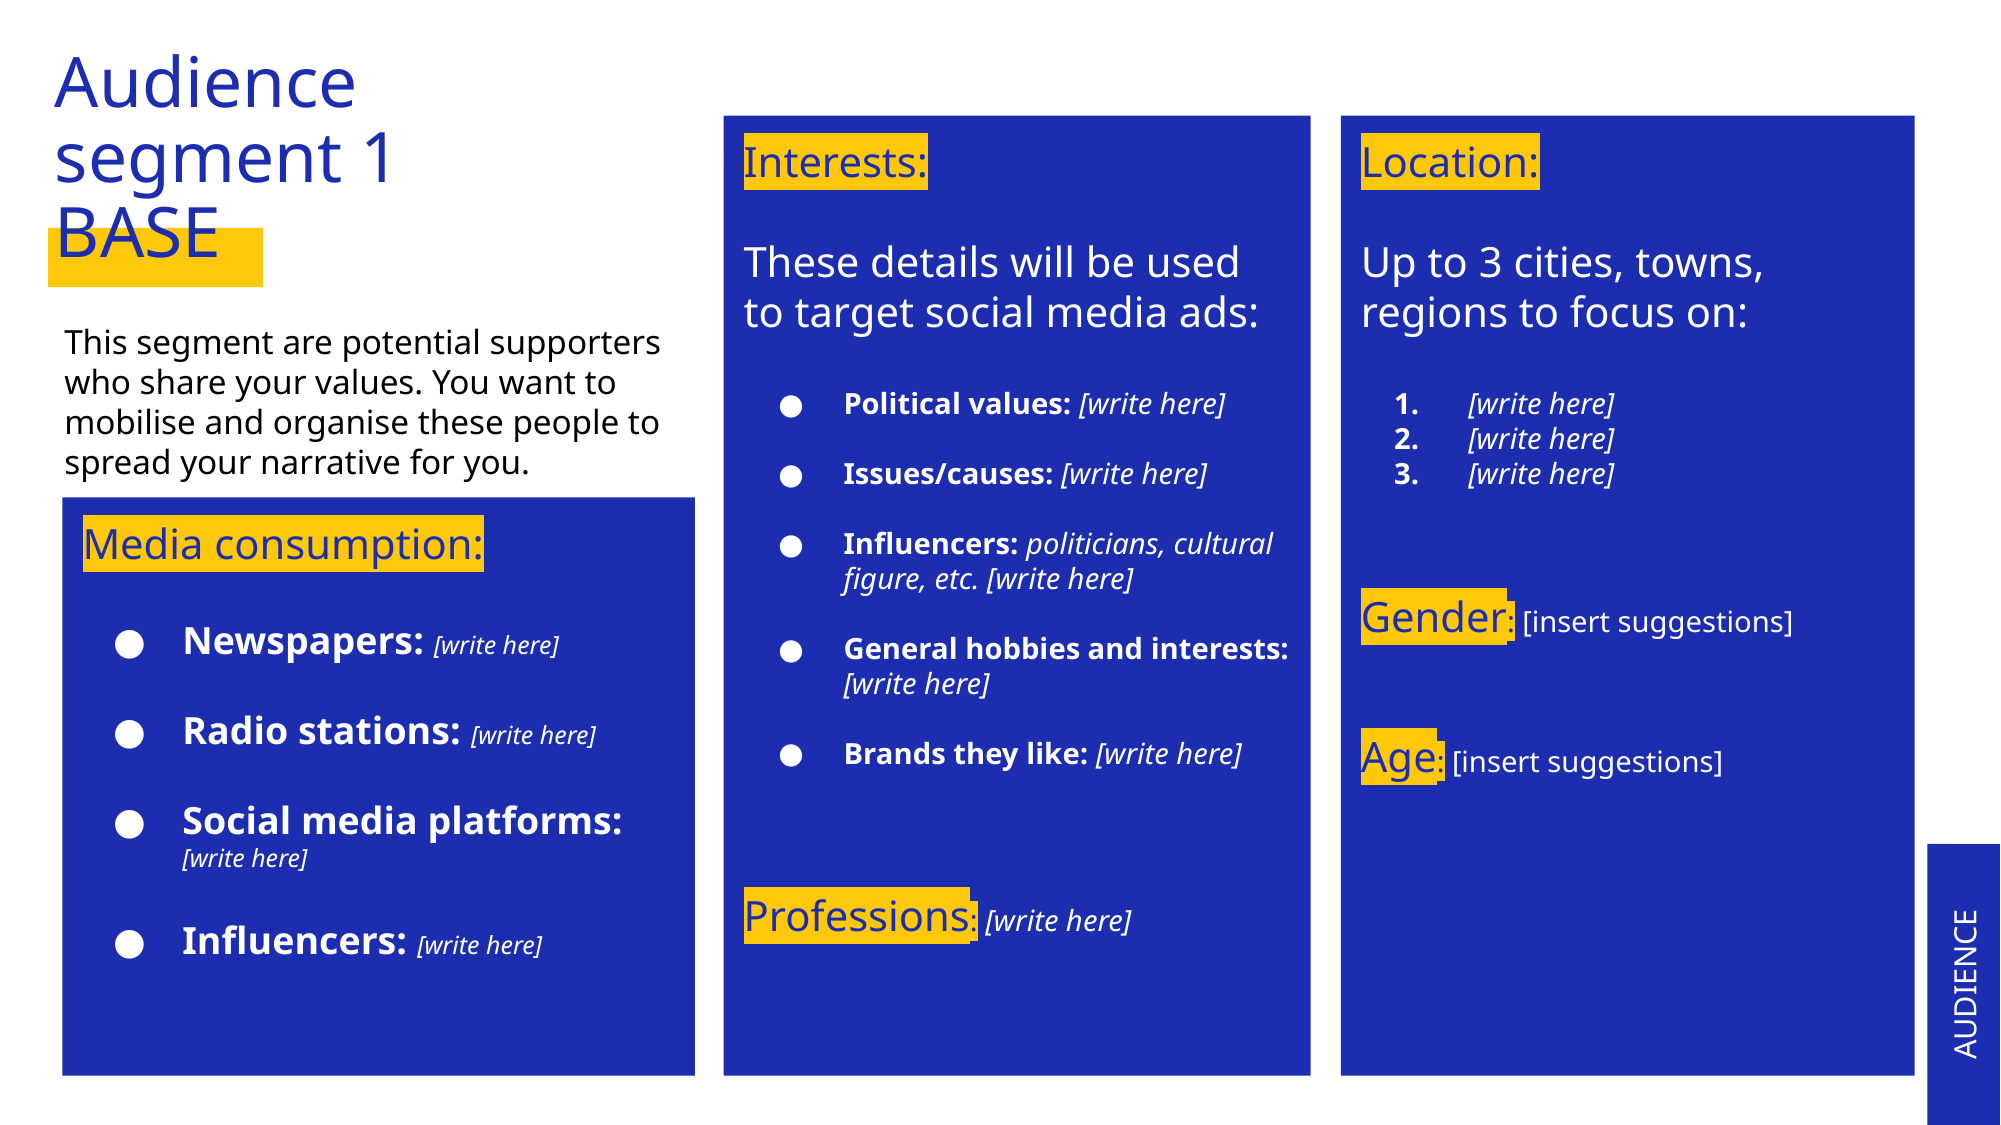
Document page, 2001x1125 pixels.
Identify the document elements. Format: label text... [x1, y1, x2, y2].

text_box This segment are potential supporters who share your values. You want to mobilise and organise these people to spread your narrative for you. [44, 301, 695, 498]
text_box Interests: These details will be used to target social media ads: Political values: [write here] Issues/causes: [write here] Influencers: politicians, cultural figure, etc. [write here] General hobbies and interests: [write here] Brands they like: [write here] Professions: [write here] [723, 115, 1311, 1076]
text_box [48, 227, 264, 288]
text_box AUDIENCE [1927, 843, 2000, 1125]
subtitle Audience segment 1 BASE [35, 27, 745, 202]
text_box Location: Up to 3 cities, towns, regions to focus on: [write here] [write here] [write here] Gender: [insert suggestions] Age: [insert suggestions] [1340, 115, 1915, 1076]
text_box Media consumption: Newspapers: [write here] Radio stations: [write here] Social media platforms: [write here] Influencers: [write here] [62, 497, 695, 1076]
